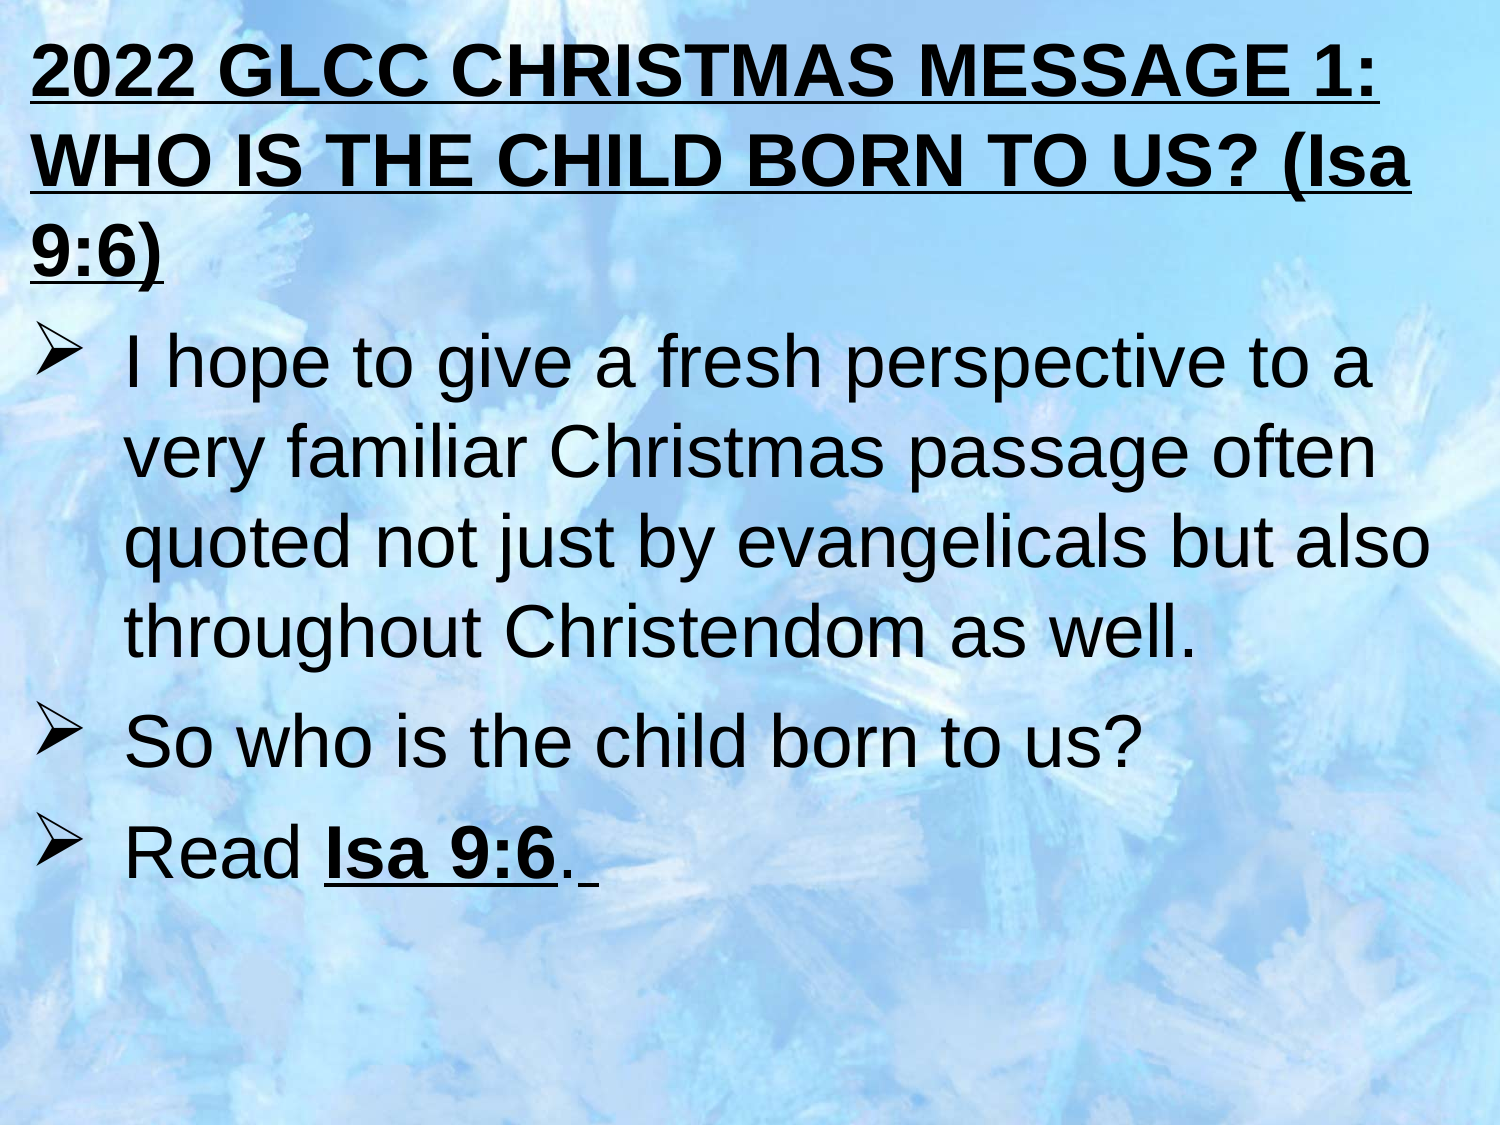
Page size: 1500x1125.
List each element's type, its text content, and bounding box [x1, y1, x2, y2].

picture [0, 0, 1500, 1125]
subtitle 2022 GLCC CHRISTMAS MESSAGE 1: WHO IS THE CHILD BORN TO US? (Isa 9:6) I hope to give a fresh perspective to a very familiar Christmas passage often quoted not just by evangelicals but also throughout Christendom as well. So who is the child born to us? Read Isa 9:6. [15, 13, 1484, 1110]
